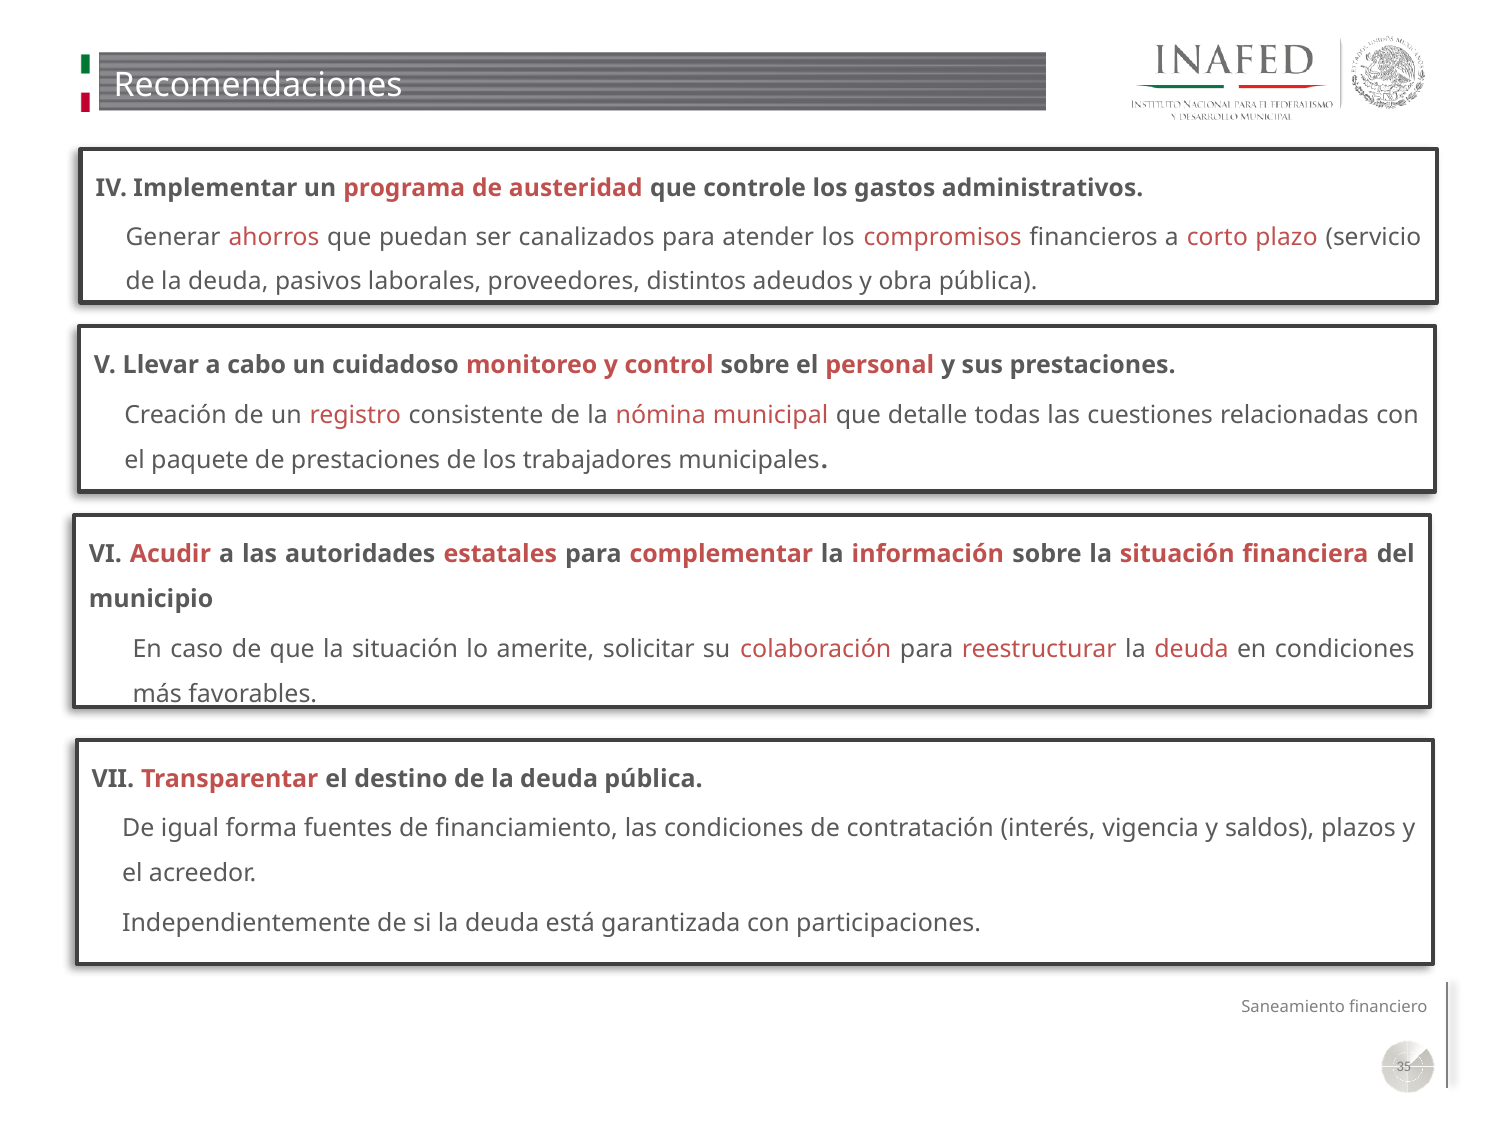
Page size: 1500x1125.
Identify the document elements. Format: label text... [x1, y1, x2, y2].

title Recomendaciones [98, 55, 1046, 111]
text_box IV. Implementar un programa de austeridad que controle los gastos administrativos. Generar ahorros que puedan ser canalizados para atender los compromisos financieros a corto plazo (servicio de la deuda, pasivos laborales, proveedores, distintos adeudos y obra pública). [78, 147, 1439, 305]
text_box V. Llevar a cabo un cuidadoso monitoreo y control sobre el personal y sus prestaciones. Creación de un registro consistente de la nómina municipal que detalle todas las cuestiones relacionadas con el paquete de prestaciones de los trabajadores municipales. [77, 324, 1437, 494]
text_box VI. Acudir a las autoridades estatales para complementar la información sobre la situación financiera del municipio En caso de que la situación lo amerite, solicitar su colaboración para reestructurar la deuda en condiciones más favorables. [72, 513, 1432, 709]
picture [1128, 35, 1436, 123]
text_box VII. Transparentar el destino de la deuda pública. De igual forma fuentes de financiamiento, las condiciones de contratación (interés, vigencia y saldos), plazos y el acreedor. Independientemente de si la deuda está garantizada con participaciones. [75, 738, 1435, 966]
picture [77, 45, 1046, 112]
slide_number 35 [1381, 1035, 1443, 1097]
